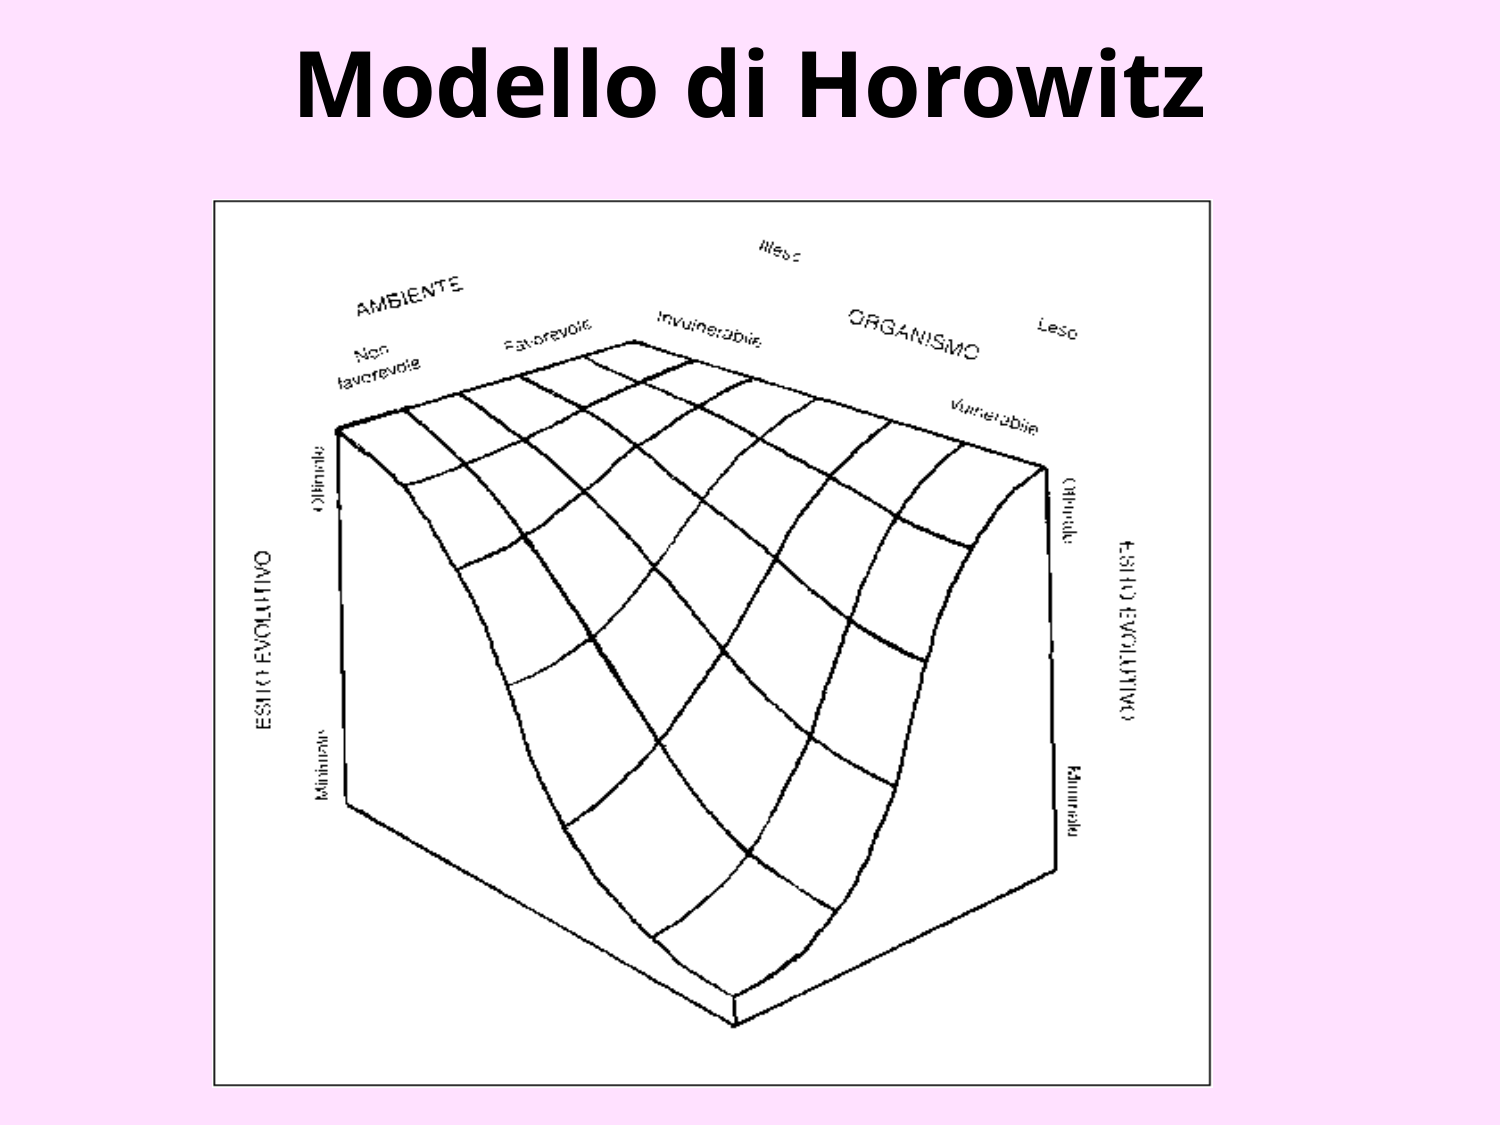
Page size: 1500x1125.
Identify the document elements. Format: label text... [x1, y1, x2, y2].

title Modello di Horowitz [112, 0, 1388, 163]
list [212, 199, 1213, 1088]
